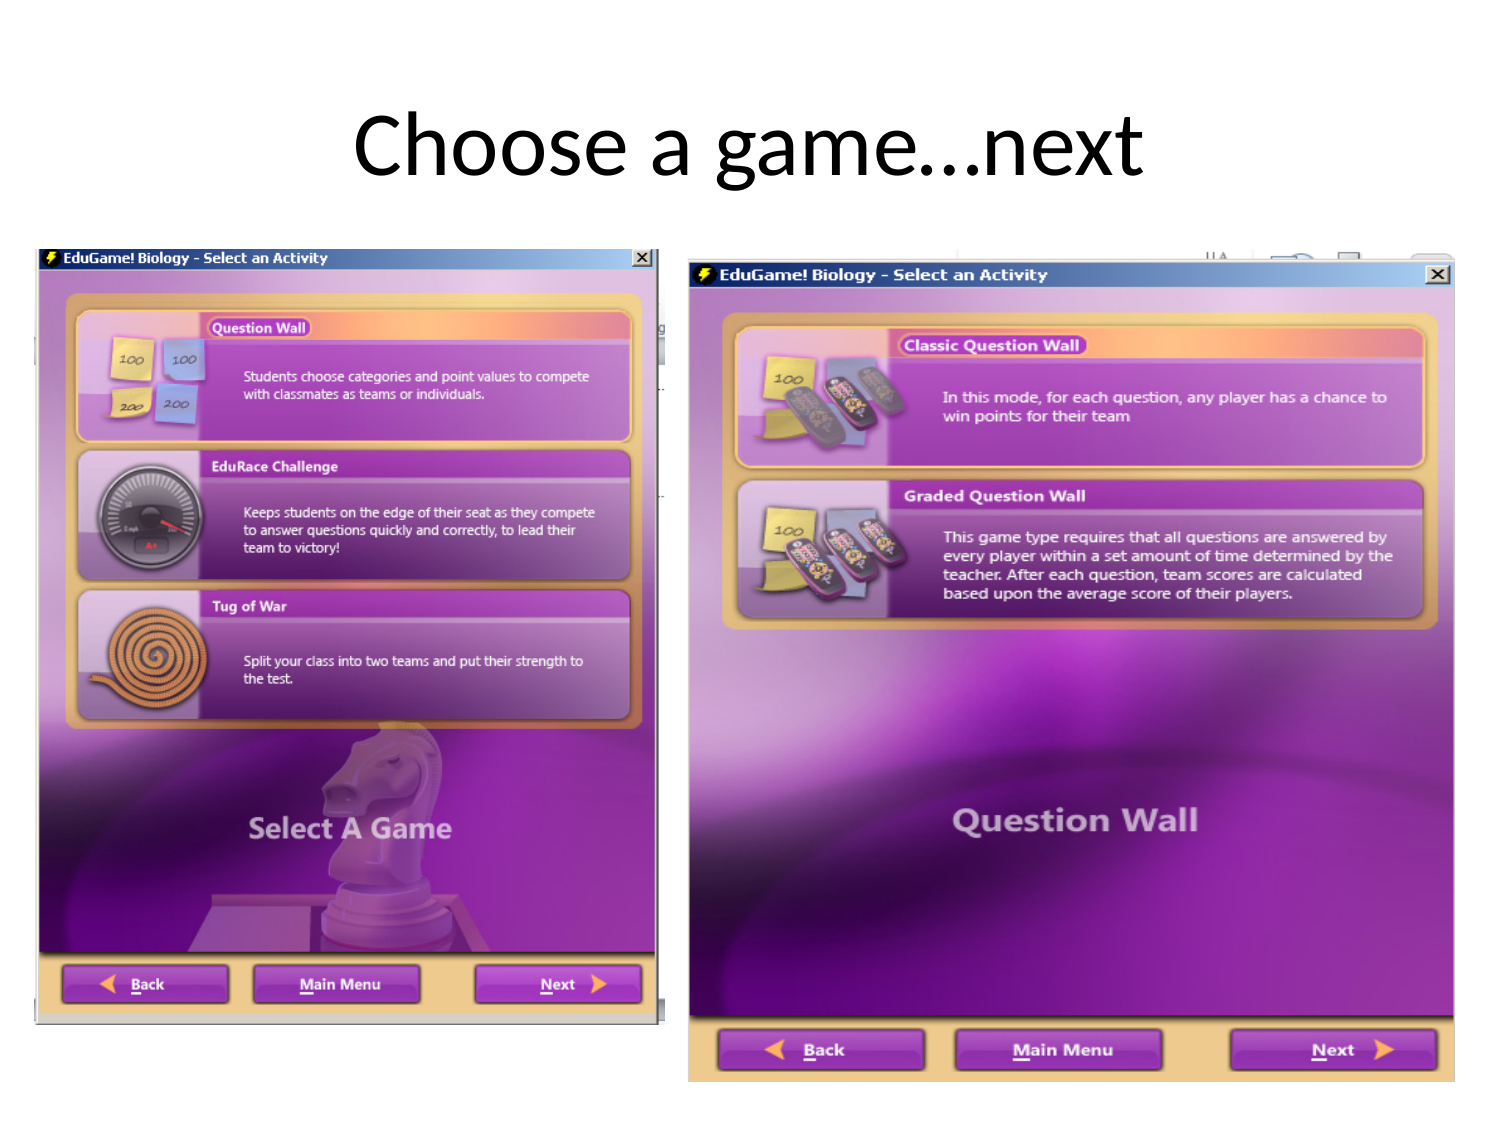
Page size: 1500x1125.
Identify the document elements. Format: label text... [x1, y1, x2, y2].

picture [687, 249, 1456, 1082]
title Choose a game…next [75, 45, 1425, 233]
picture [33, 249, 666, 1026]
